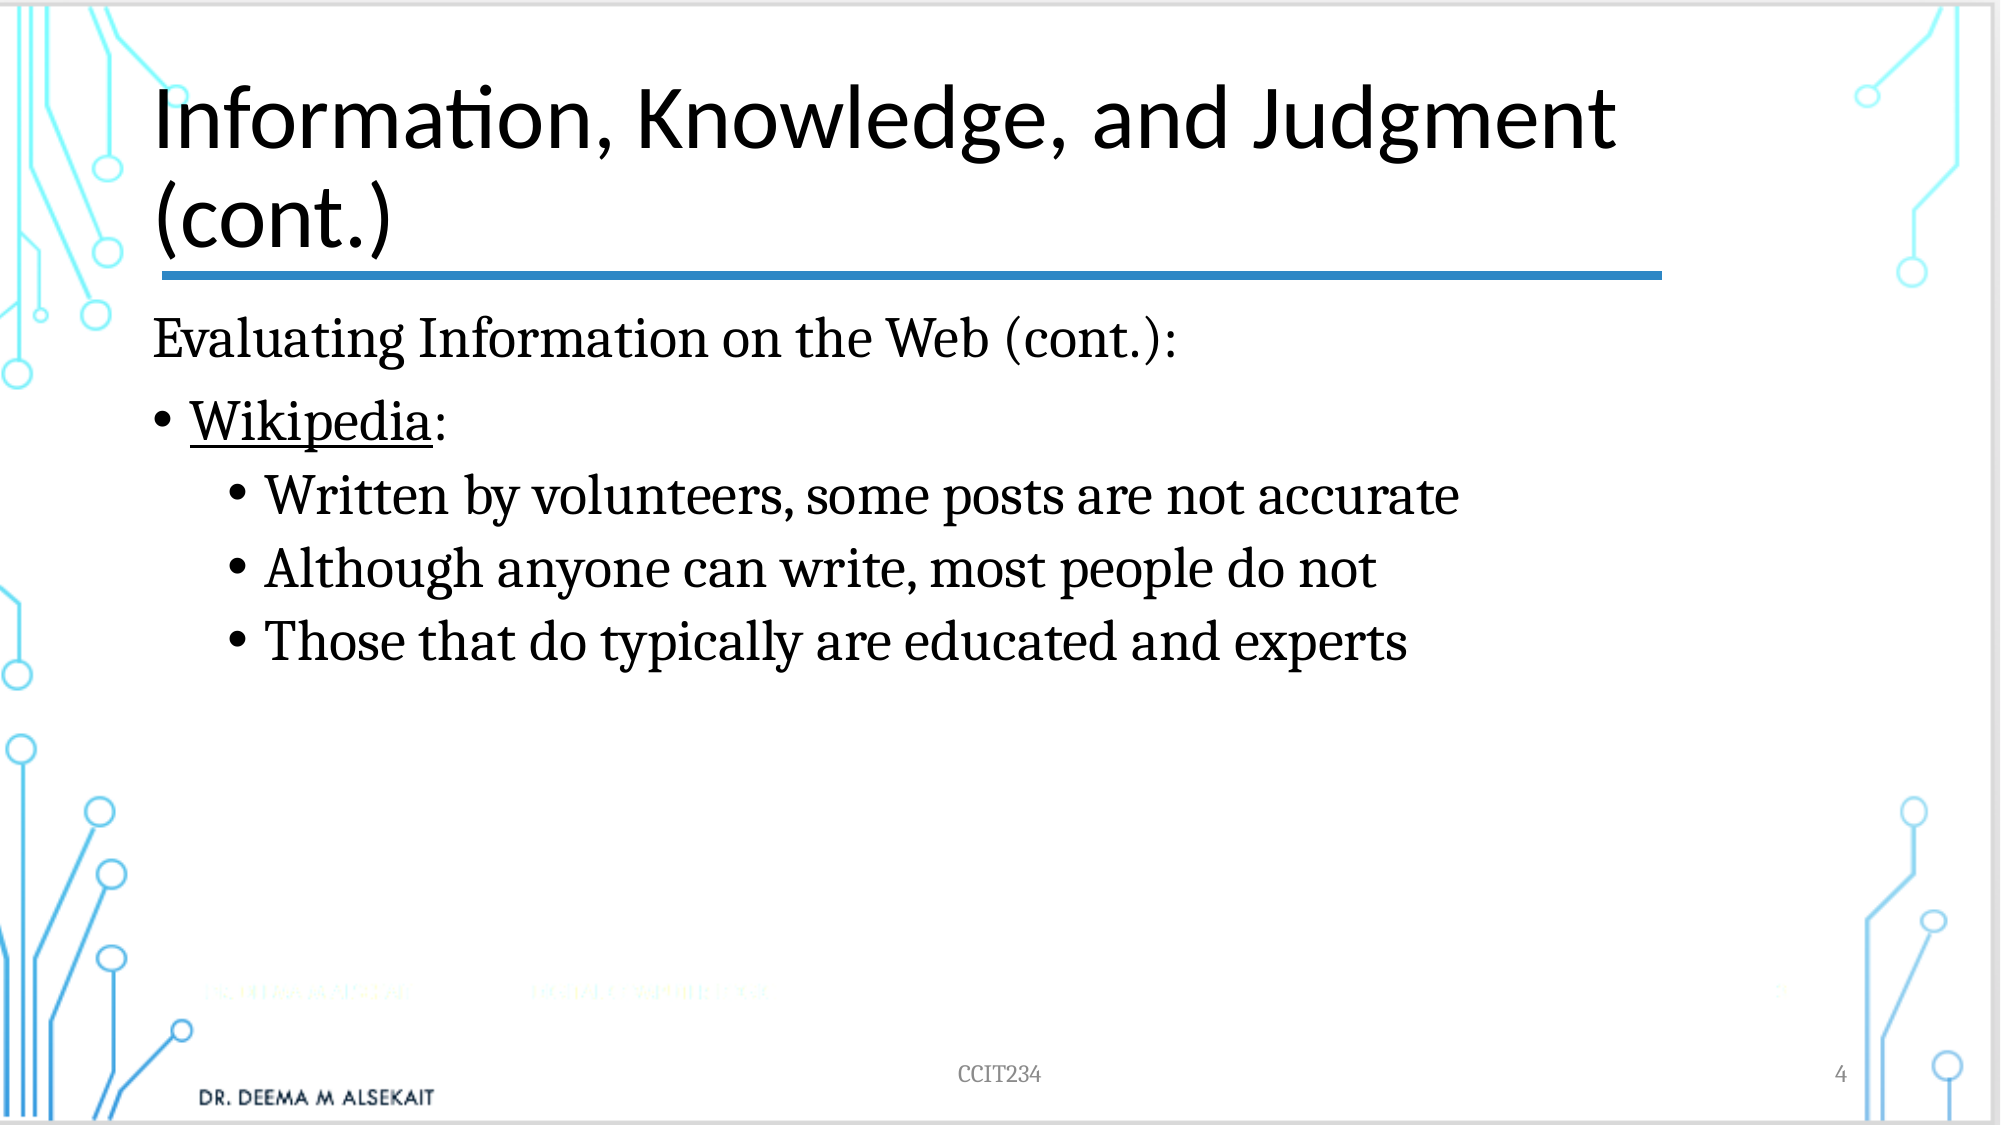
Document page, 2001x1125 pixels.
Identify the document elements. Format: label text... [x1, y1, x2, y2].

title Information, Knowledge, and Judgment (cont.) [137, 59, 1863, 278]
list Evaluating Information on the Web (cont.): Wikipedia: Written by volunteers, some posts are not accurate Although anyone can write, most people do not Those that do typically are educated and experts [137, 299, 1863, 1014]
footer CCIT234 [662, 1042, 1338, 1103]
picture [0, 0, 2001, 1125]
slide_number 4 [1412, 1042, 1863, 1103]
